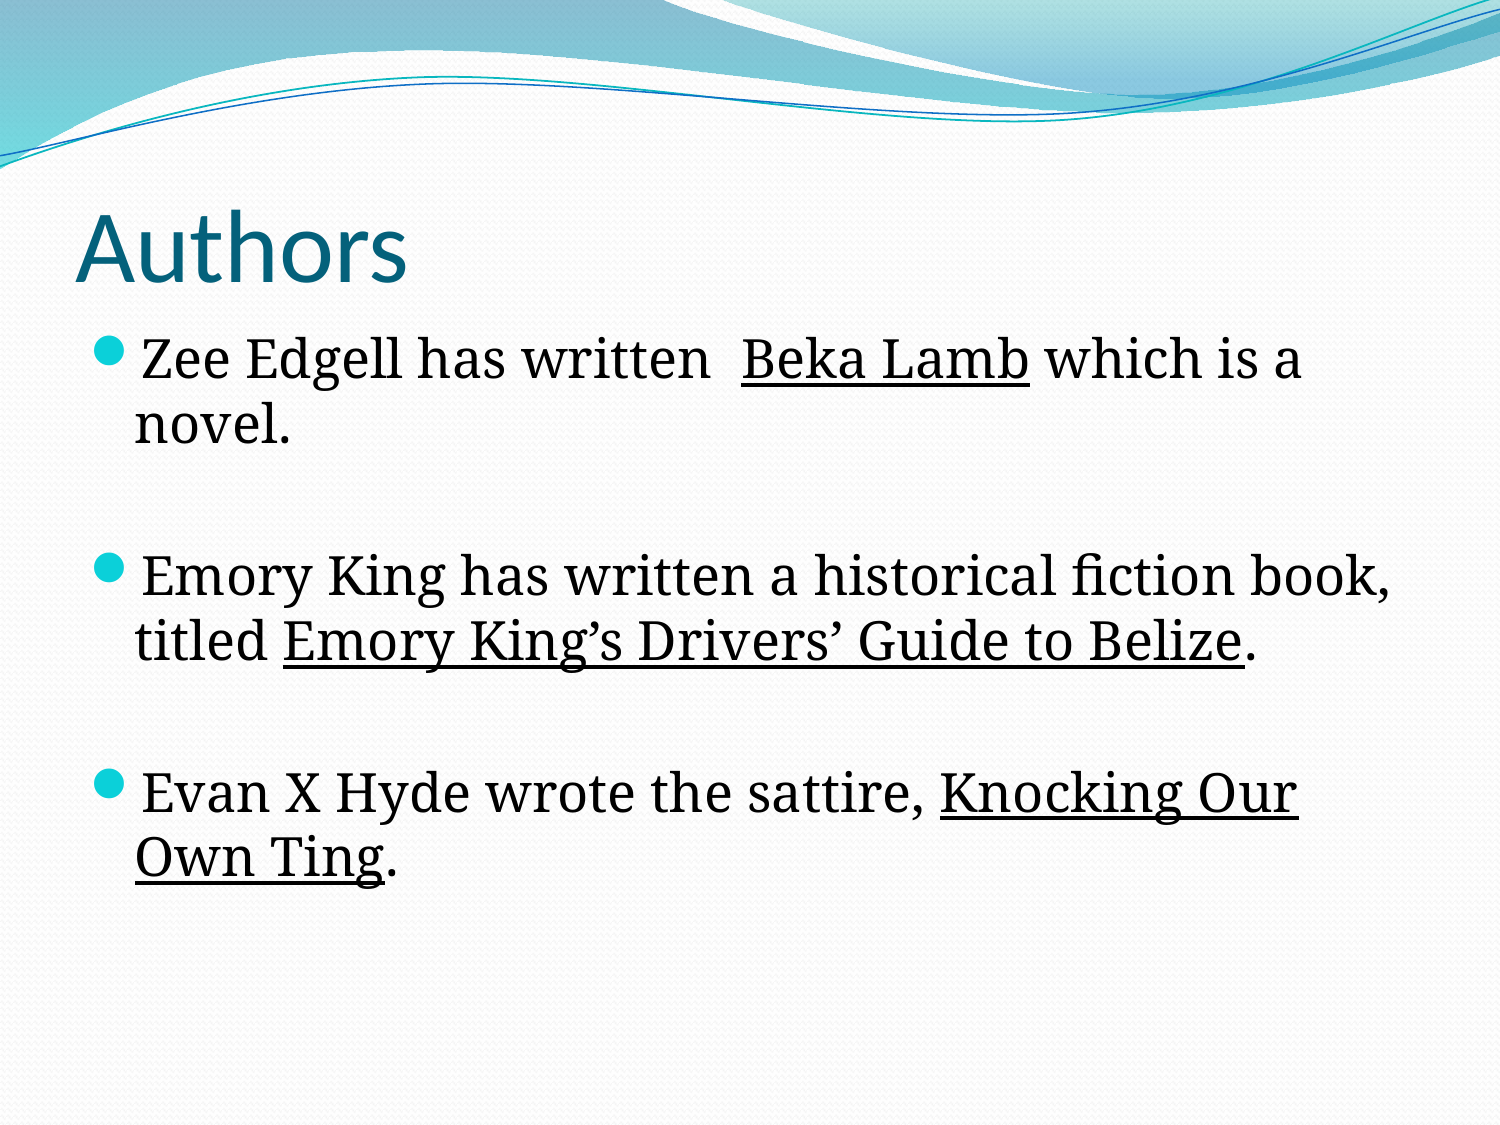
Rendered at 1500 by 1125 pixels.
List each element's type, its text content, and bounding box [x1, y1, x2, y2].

title Authors [75, 115, 1425, 303]
list Zee Edgell has written Beka Lamb which is a novel. Emory King has written a historical fiction book, titled Emory King’s Drivers’ Guide to Belize. Evan X Hyde wrote the sattire, Knocking Our Own Ting. [75, 317, 1425, 1038]
